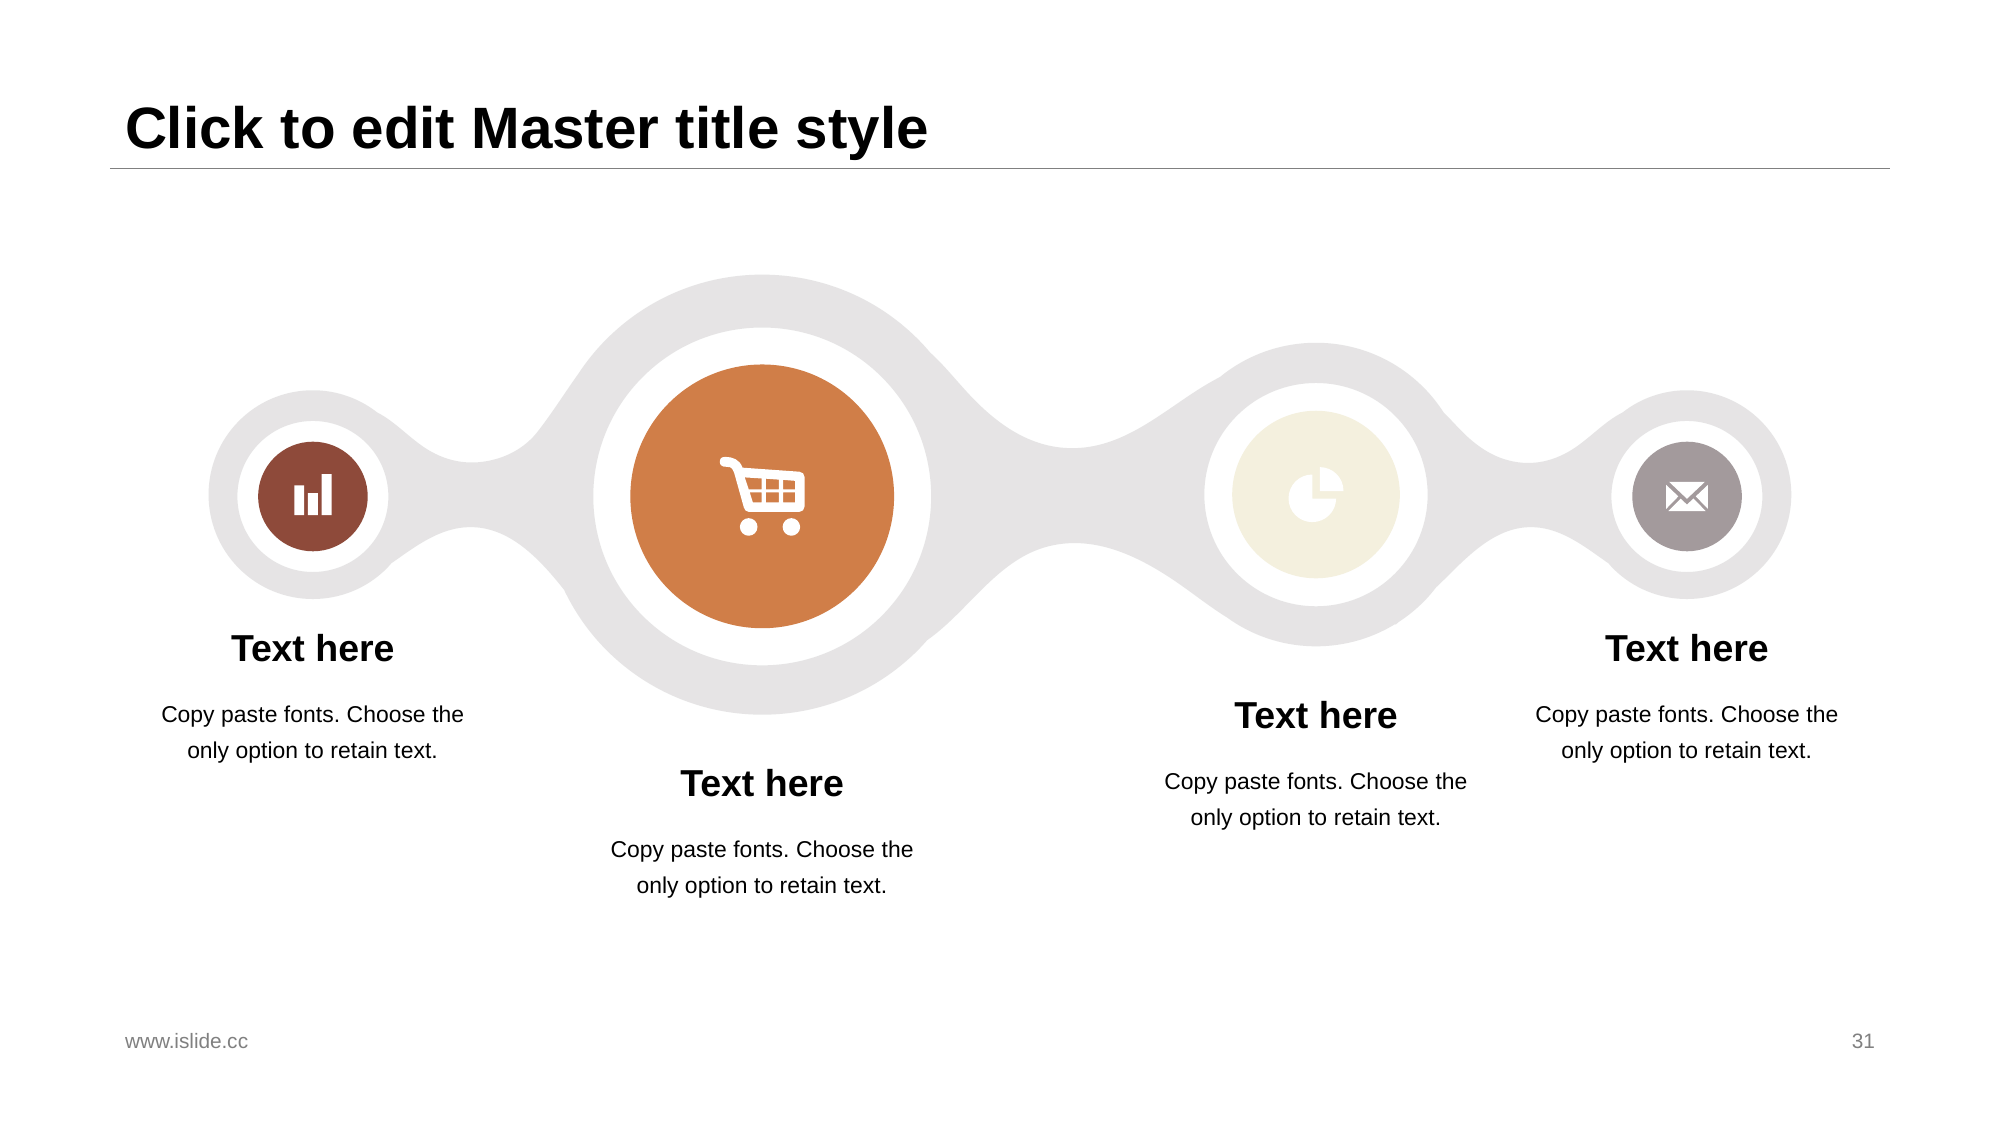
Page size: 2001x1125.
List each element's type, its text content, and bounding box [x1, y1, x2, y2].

footer www.islide.cc [109, 1023, 790, 1058]
title Click to edit Master title style [109, 0, 1890, 169]
slide_number 31 [1412, 1023, 1890, 1058]
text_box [139, 274, 1860, 911]
